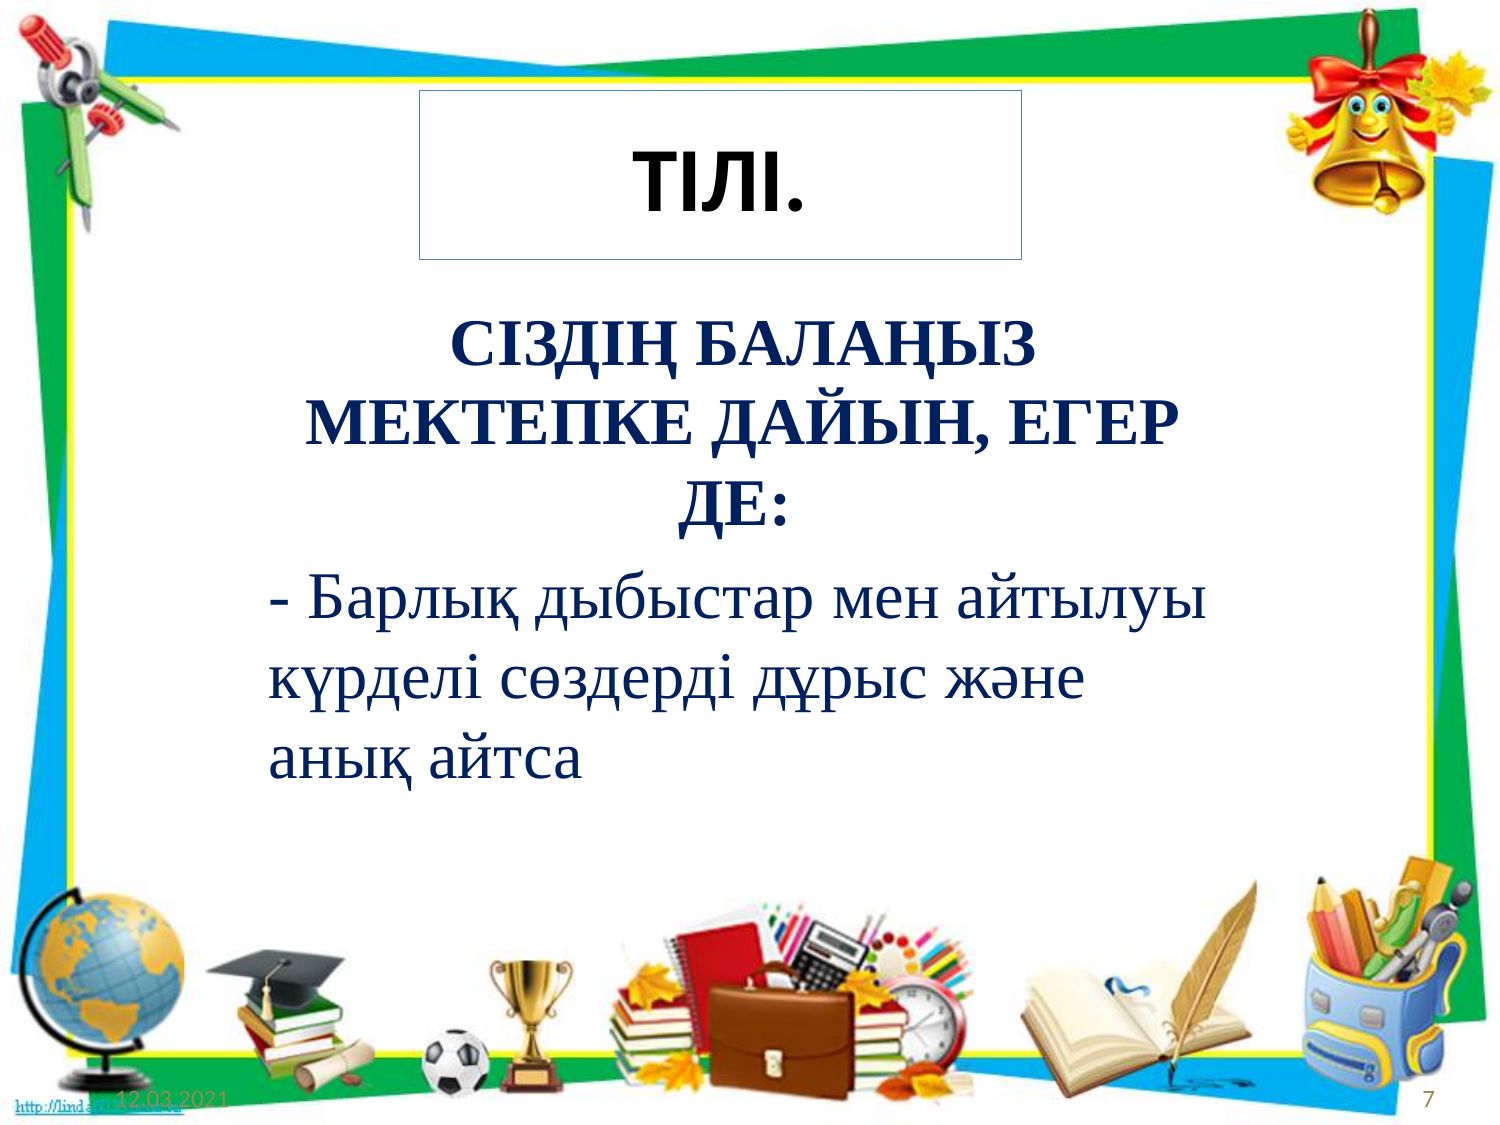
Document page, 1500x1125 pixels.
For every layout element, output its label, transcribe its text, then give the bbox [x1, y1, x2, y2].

list СІЗДІҢ БАЛАҢЫЗ МЕКТЕПКЕ ДАЙЫН, ЕГЕР ДЕ: - Барлық дыбыстар мен айтылуы күрделі сөздерді дұрыс және анық айтса [253, 290, 1233, 995]
title ТІЛІ. [419, 90, 1022, 260]
picture [0, 0, 1500, 1125]
